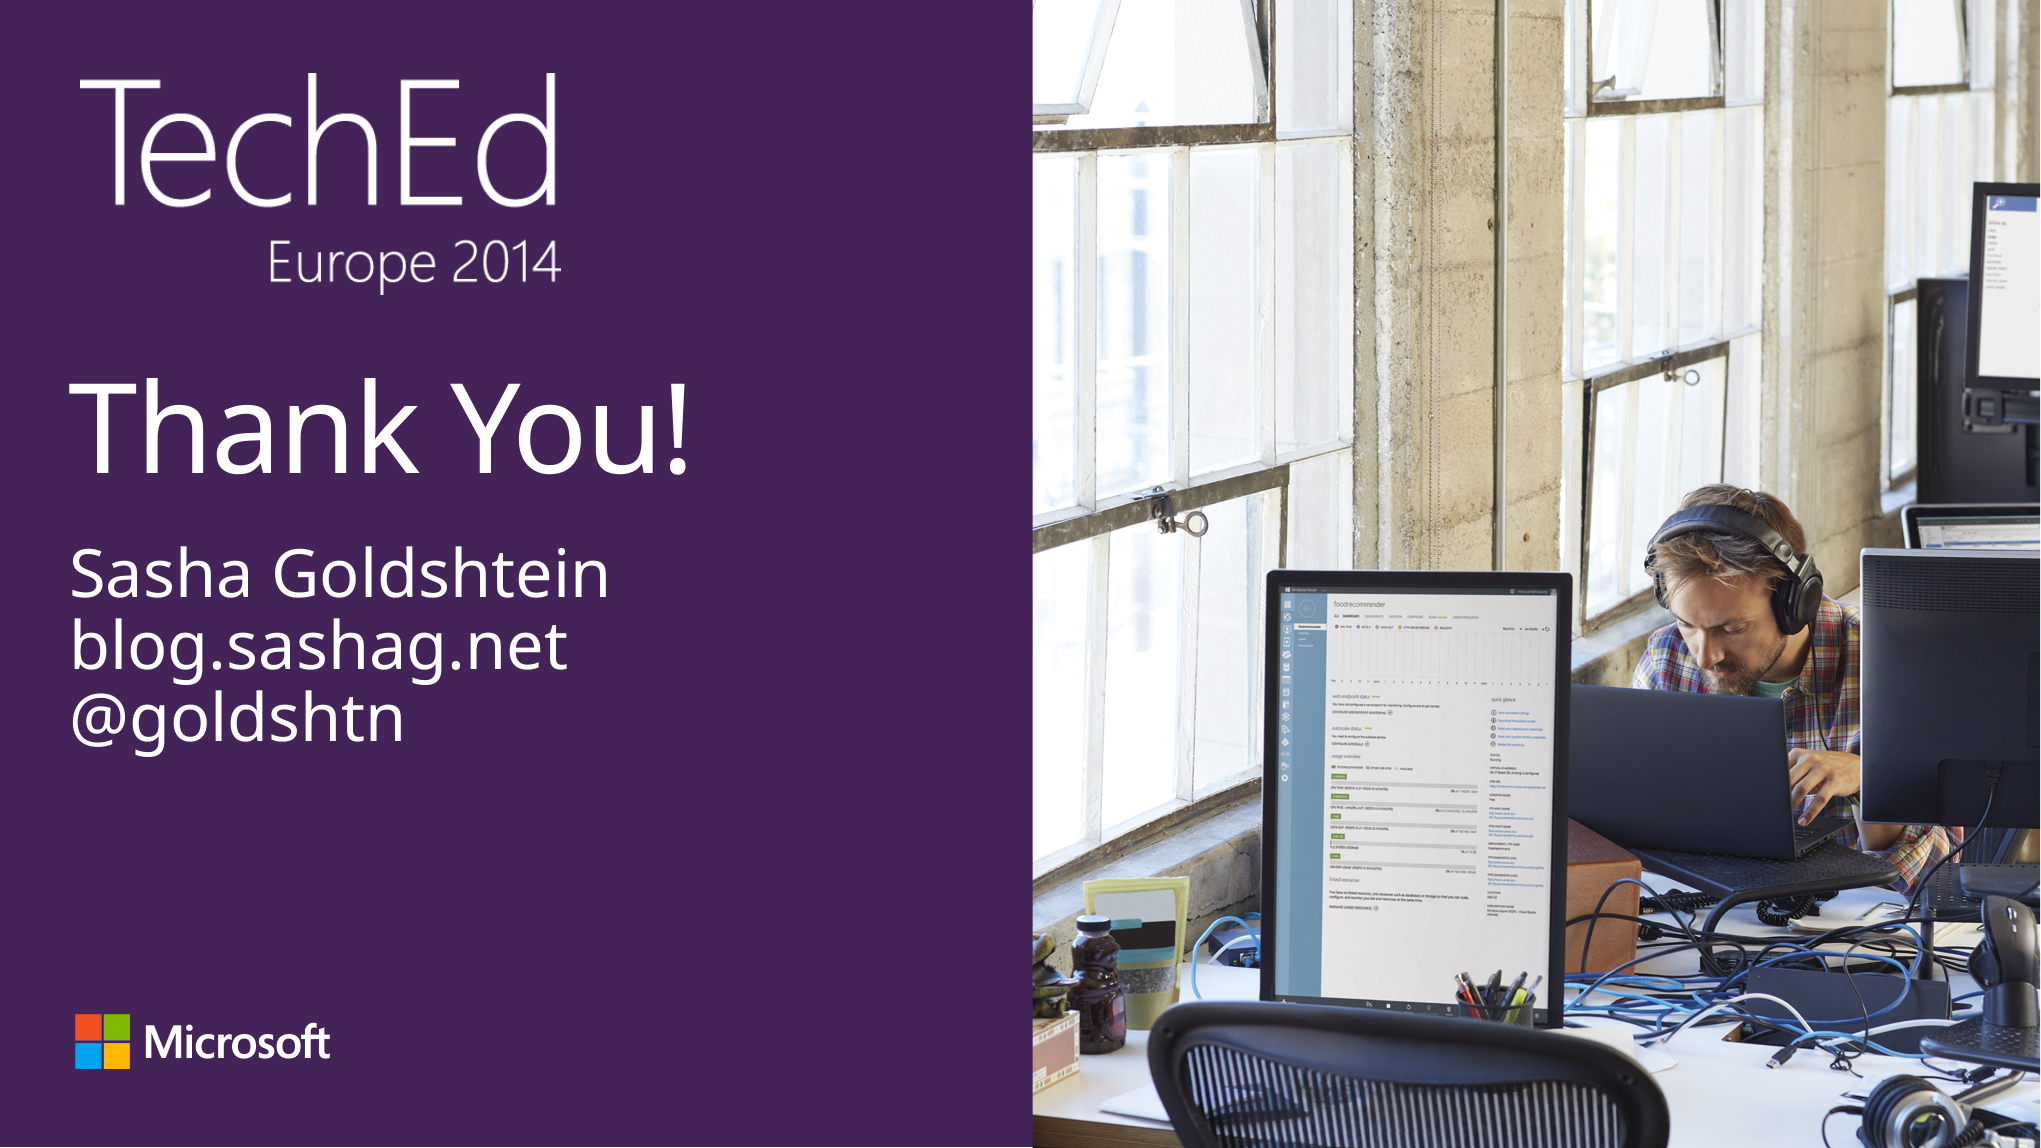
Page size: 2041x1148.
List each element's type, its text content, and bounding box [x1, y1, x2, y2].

picture [1032, 0, 2041, 1148]
picture [80, 73, 561, 295]
picture [75, 1014, 330, 1069]
title Thank You! [45, 350, 946, 521]
list Sasha Goldshtein blog.sashag.net @goldshtn [45, 521, 946, 949]
